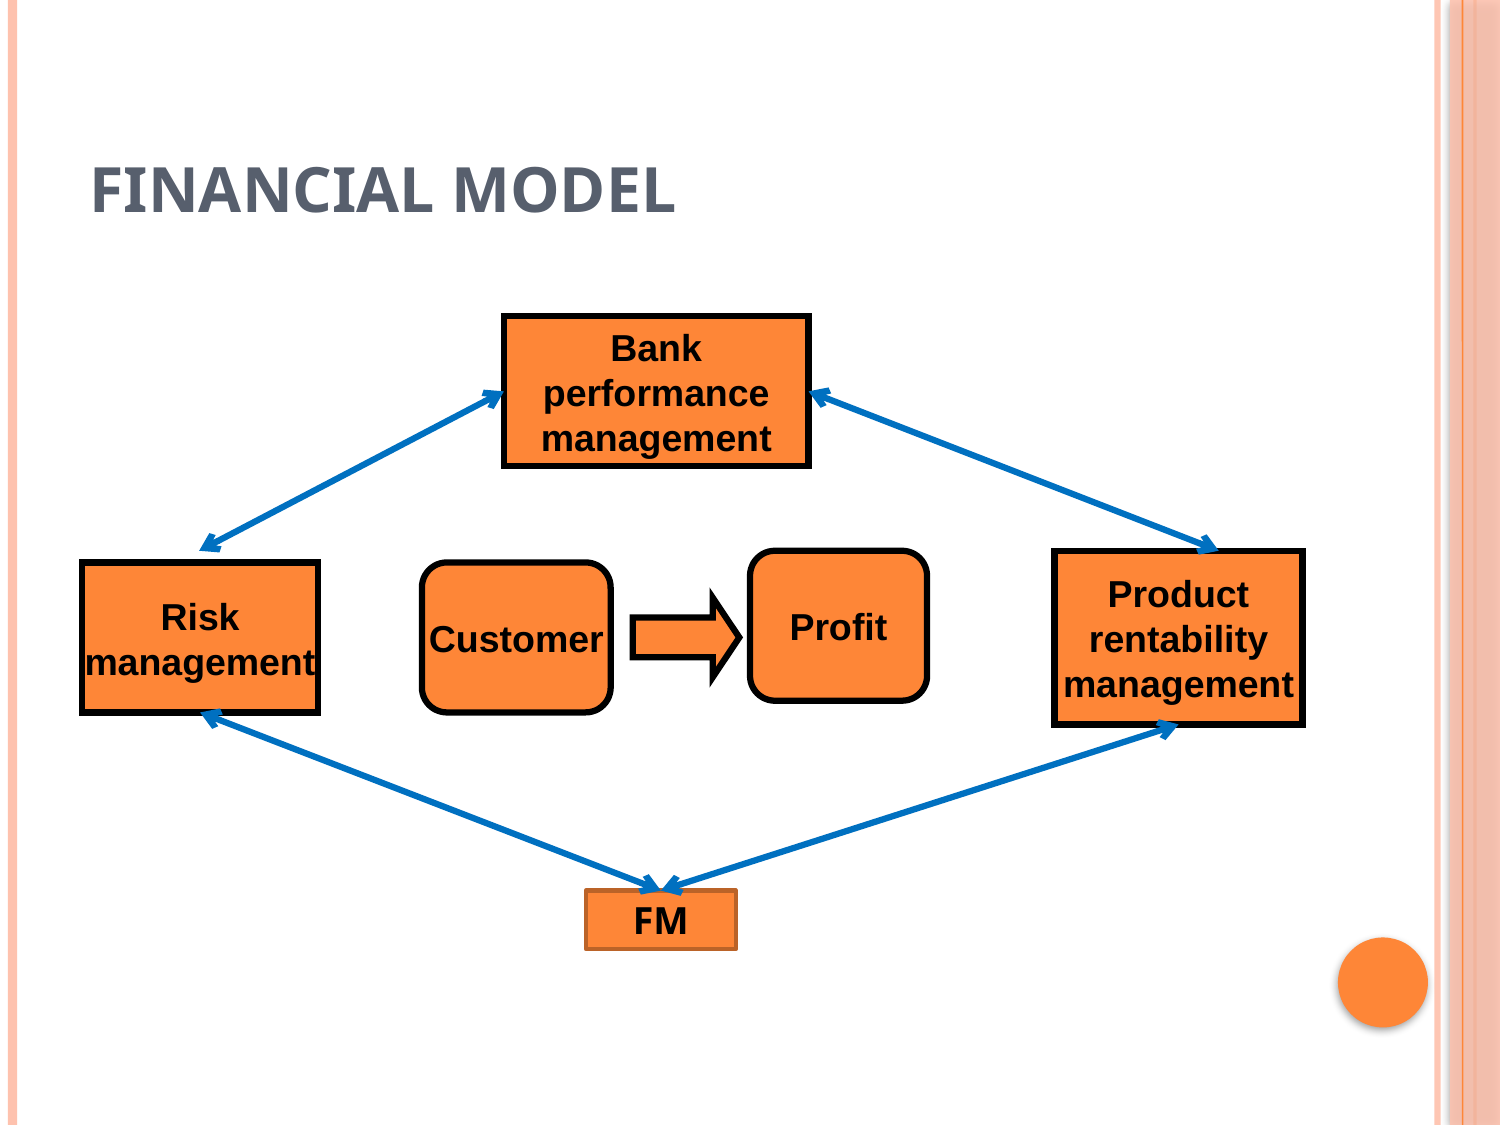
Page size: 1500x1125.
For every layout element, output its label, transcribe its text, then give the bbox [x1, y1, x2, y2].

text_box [836, 548, 1004, 1067]
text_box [808, 390, 1220, 552]
text_box Profit [750, 550, 830, 701]
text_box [198, 390, 505, 552]
text_box Product rentability management [1054, 550, 1303, 725]
text_box Risk management [81, 562, 319, 713]
text_box [632, 597, 740, 678]
title Financial model [75, 45, 1300, 233]
text_box Customer [431, 562, 611, 713]
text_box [340, 570, 520, 1033]
text_box FM [584, 888, 738, 951]
text_box Bank performance management [503, 316, 809, 467]
